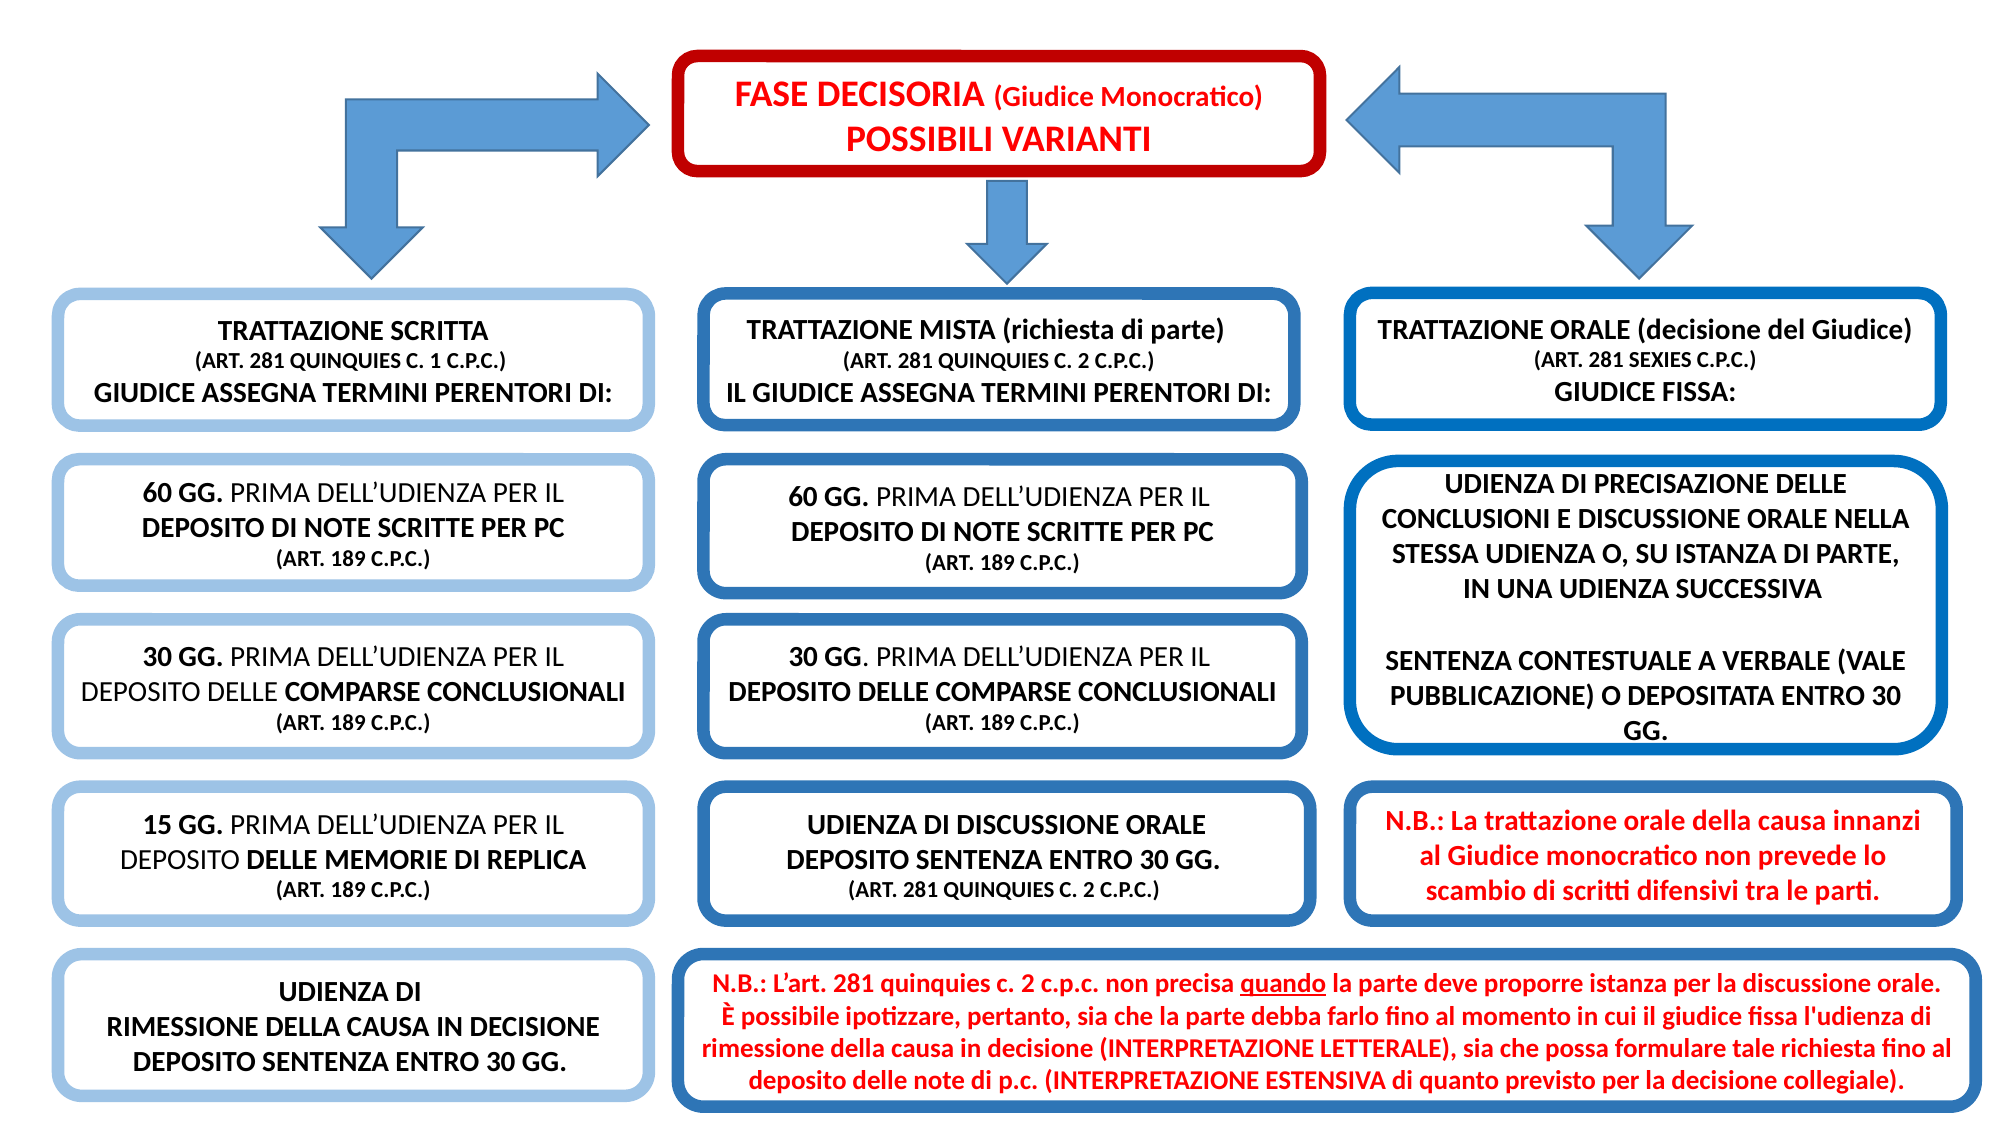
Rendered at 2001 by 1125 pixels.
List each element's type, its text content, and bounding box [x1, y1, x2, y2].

text_box 30 GG. PRIMA DELL’UDIENZA PER IL DEPOSITO DELLE COMPARSE CONCLUSIONALI (ART. 189 C.P.C.) [56, 618, 650, 755]
text_box [1345, 64, 1695, 281]
text_box 60 GG. PRIMA DELL’UDIENZA PER IL DEPOSITO DI NOTE SCRITTE PER PC (ART. 189 C.P.C.) [702, 458, 1303, 595]
text_box N.B.: L’art. 281 quinquies c. 2 c.p.c. non precisa quando la parte deve proporre istanza per la discussione orale. È possibile ipotizzare, pertanto, sia che la parte debba farlo fino al momento in cui il giudice fissa l'udienza di rimessione della causa in decisione (INTERPRETAZIONE LETTERALE), sia che possa formulare tale richiesta fino al deposito delle note di p.c. (INTERPRETAZIONE ESTENSIVA di quanto previsto per la decisione collegiale). [676, 953, 1977, 1108]
text_box TRATTAZIONE MISTA (richiesta di parte) (ART. 281 QUINQUIES C. 2 C.P.C.) IL GIUDICE ASSEGNA TERMINI PERENTORI DI: [702, 292, 1296, 427]
text_box 30 GG. PRIMA DELL’UDIENZA PER IL DEPOSITO DELLE COMPARSE CONCLUSIONALI (ART. 189 C.P.C.) [702, 618, 1303, 755]
text_box TRATTAZIONE ORALE (decisione del Giudice) (ART. 281 SEXIES C.P.C.) GIUDICE FISSA: [1348, 291, 1942, 426]
text_box UDIENZA DI PRECISAZIONE DELLE CONCLUSIONI E DISCUSSIONE ORALE NELLA STESSA UDIENZA O, SU ISTANZA DI PARTE, IN UNA UDIENZA SUCCESSIVA SENTENZA CONTESTUALE A VERBALE (VALE PUBBLICAZIONE) O DEPOSITATA ENTRO 30 GG. [1348, 459, 1943, 751]
text_box 15 GG. PRIMA DELL’UDIENZA PER IL DEPOSITO DELLE MEMORIE DI REPLICA (ART. 189 C.P.C.) [56, 785, 650, 922]
text_box [964, 179, 1050, 286]
text_box FASE DECISORIA (Giudice Monocratico) POSSIBILI VARIANTI [676, 54, 1322, 173]
text_box UDIENZA DI RIMESSIONE DELLA CAUSA IN DECISIONE DEPOSITO SENTENZA ENTRO 30 GG. [56, 953, 650, 1097]
text_box TRATTAZIONE SCRITTA (ART. 281 QUINQUIES C. 1 C.P.C.) GIUDICE ASSEGNA TERMINI PERENTORI DI: [56, 292, 650, 427]
text_box 60 GG. PRIMA DELL’UDIENZA PER IL DEPOSITO DI NOTE SCRITTE PER PC (ART. 189 C.P.C.) [56, 458, 650, 587]
text_box N.B.: La trattazione orale della causa innanzi al Giudice monocratico non prevede lo scambio di scritti difensivi tra le parti. [1348, 785, 1958, 922]
text_box UDIENZA DI DISCUSSIONE ORALE DEPOSITO SENTENZA ENTRO 30 GG. (ART. 281 QUINQUIES C. 2 C.P.C.) [702, 785, 1312, 922]
text_box [317, 71, 651, 281]
